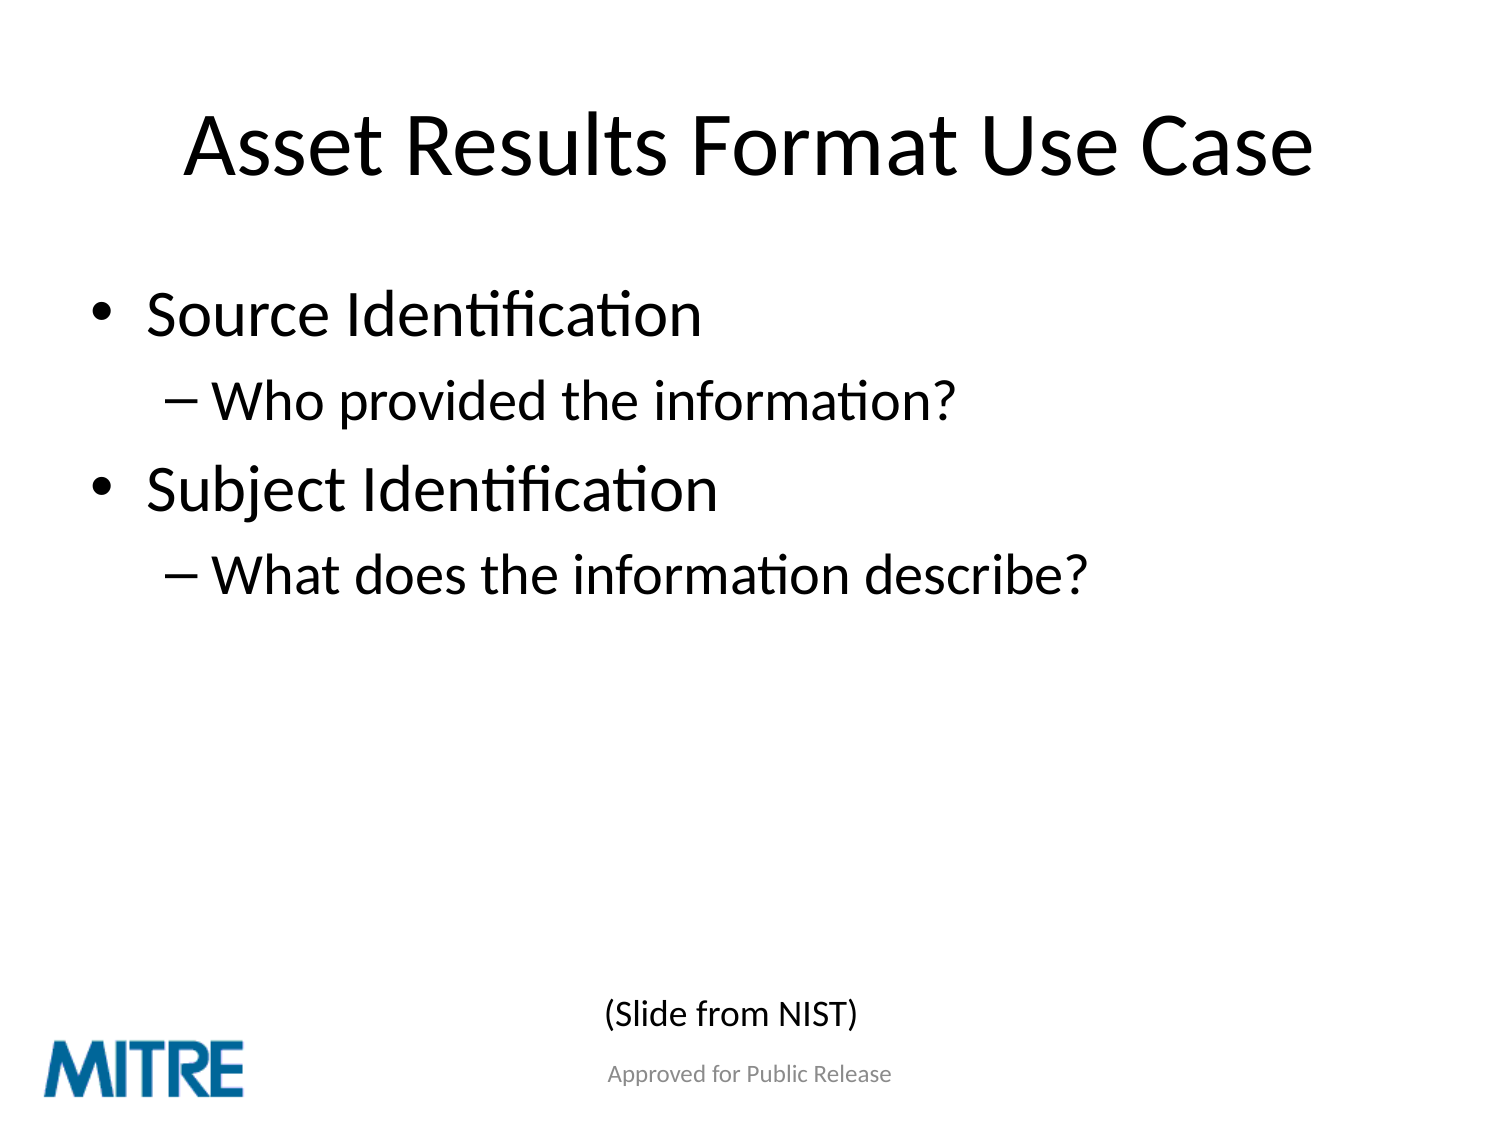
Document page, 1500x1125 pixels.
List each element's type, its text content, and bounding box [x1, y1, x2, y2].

text_box (Slide from NIST) [588, 982, 874, 1042]
footer Approved for Public Release [512, 1042, 988, 1103]
title Asset Results Format Use Case [75, 45, 1425, 233]
picture [37, 1033, 250, 1103]
list Source Identification Who provided the information? Subject Identification What does the information describe? [75, 262, 1425, 1005]
